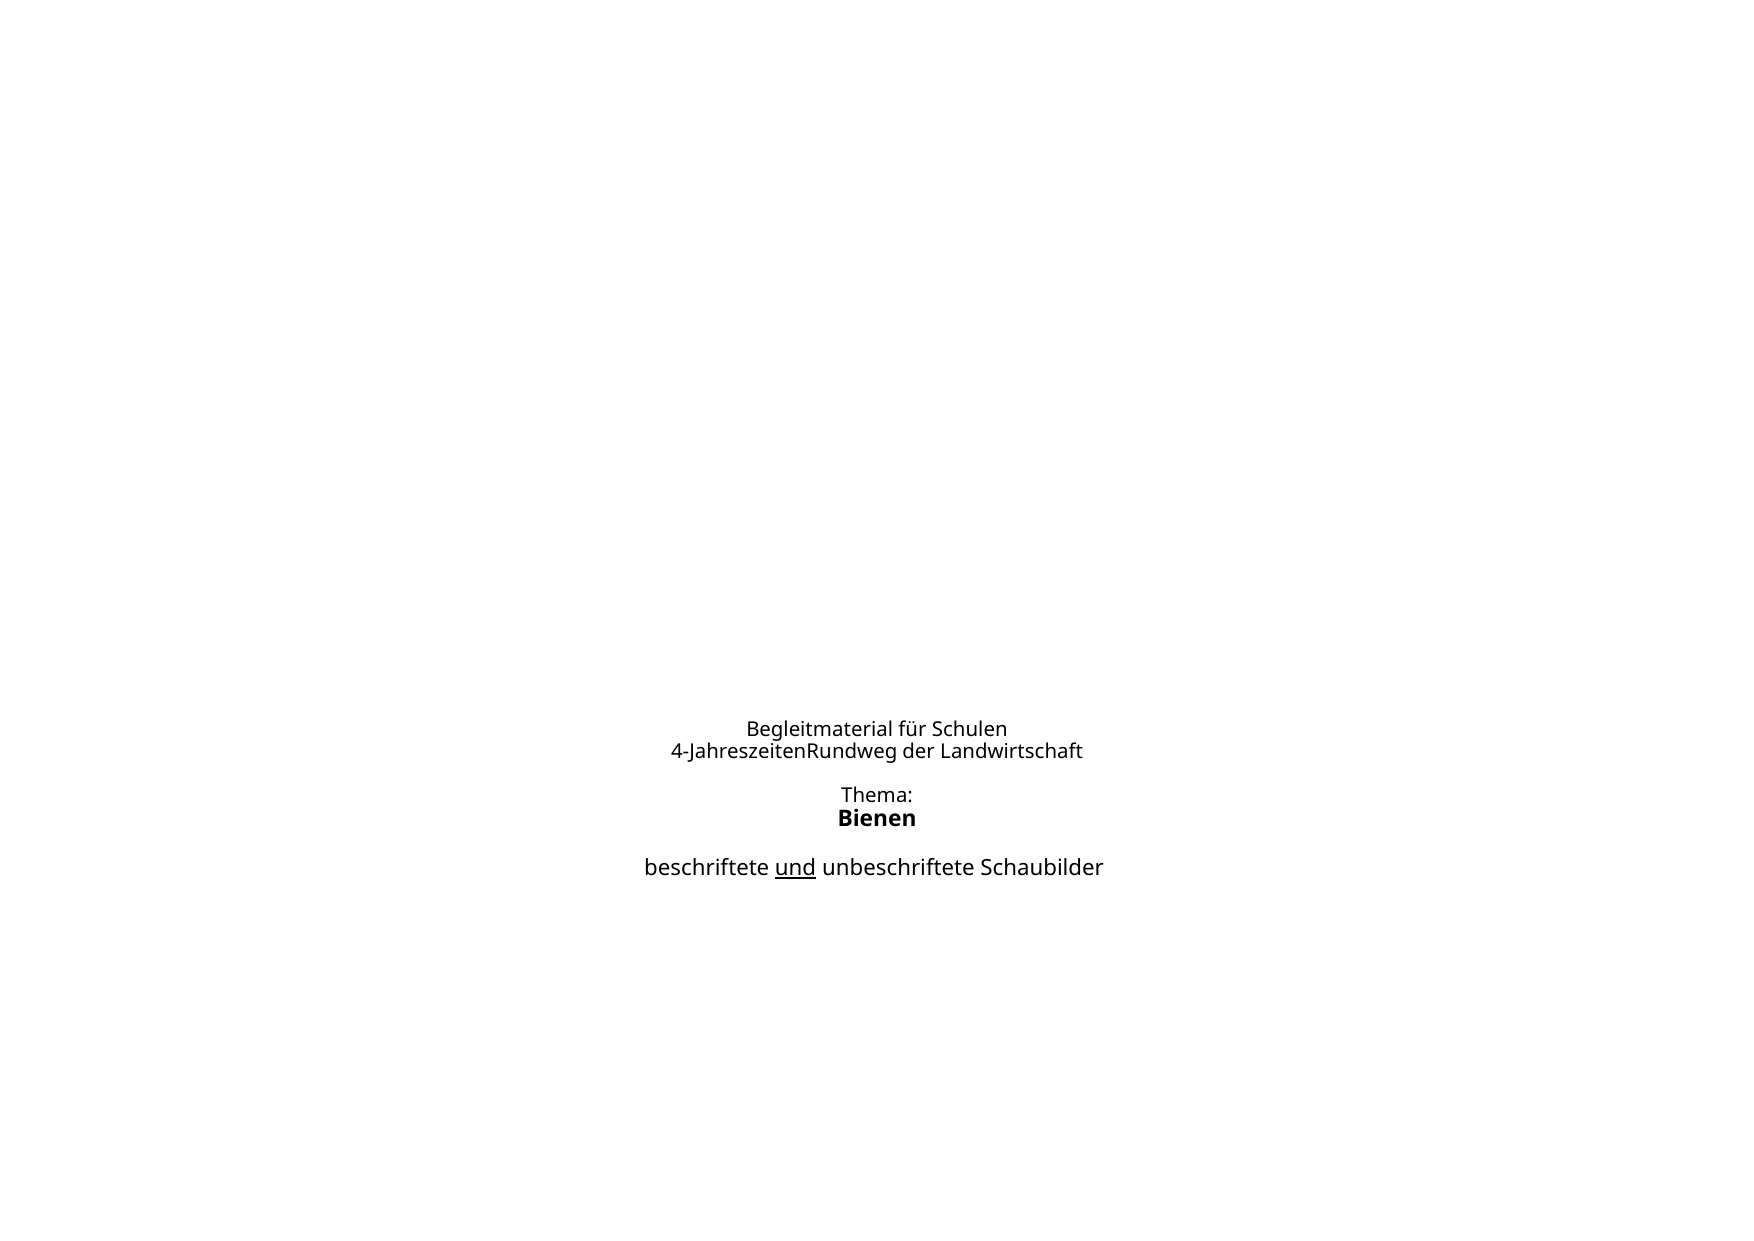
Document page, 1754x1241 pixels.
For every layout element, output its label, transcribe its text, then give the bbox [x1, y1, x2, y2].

title Begleitmaterial für Schulen 4-JahreszeitenRundweg der Landwirtschaft Thema: Bienen beschriftete und unbeschriftete Schaubilder [219, 710, 1535, 902]
